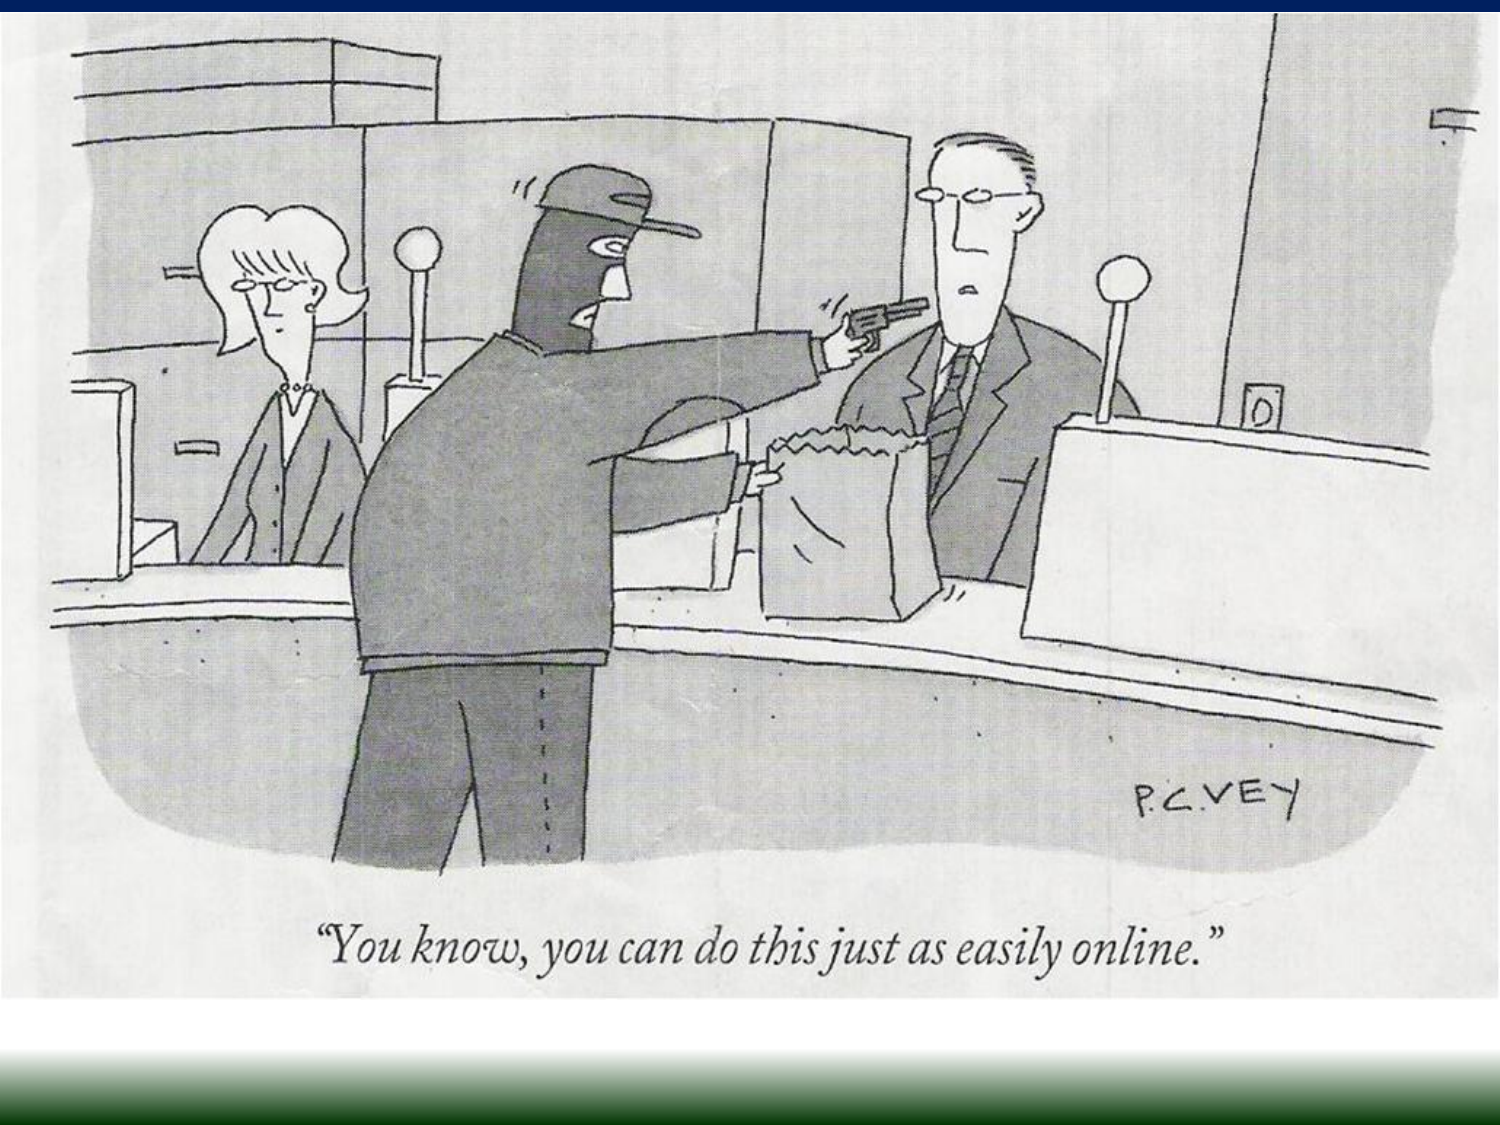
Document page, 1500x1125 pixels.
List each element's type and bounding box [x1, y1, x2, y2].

picture [0, 12, 1500, 1000]
